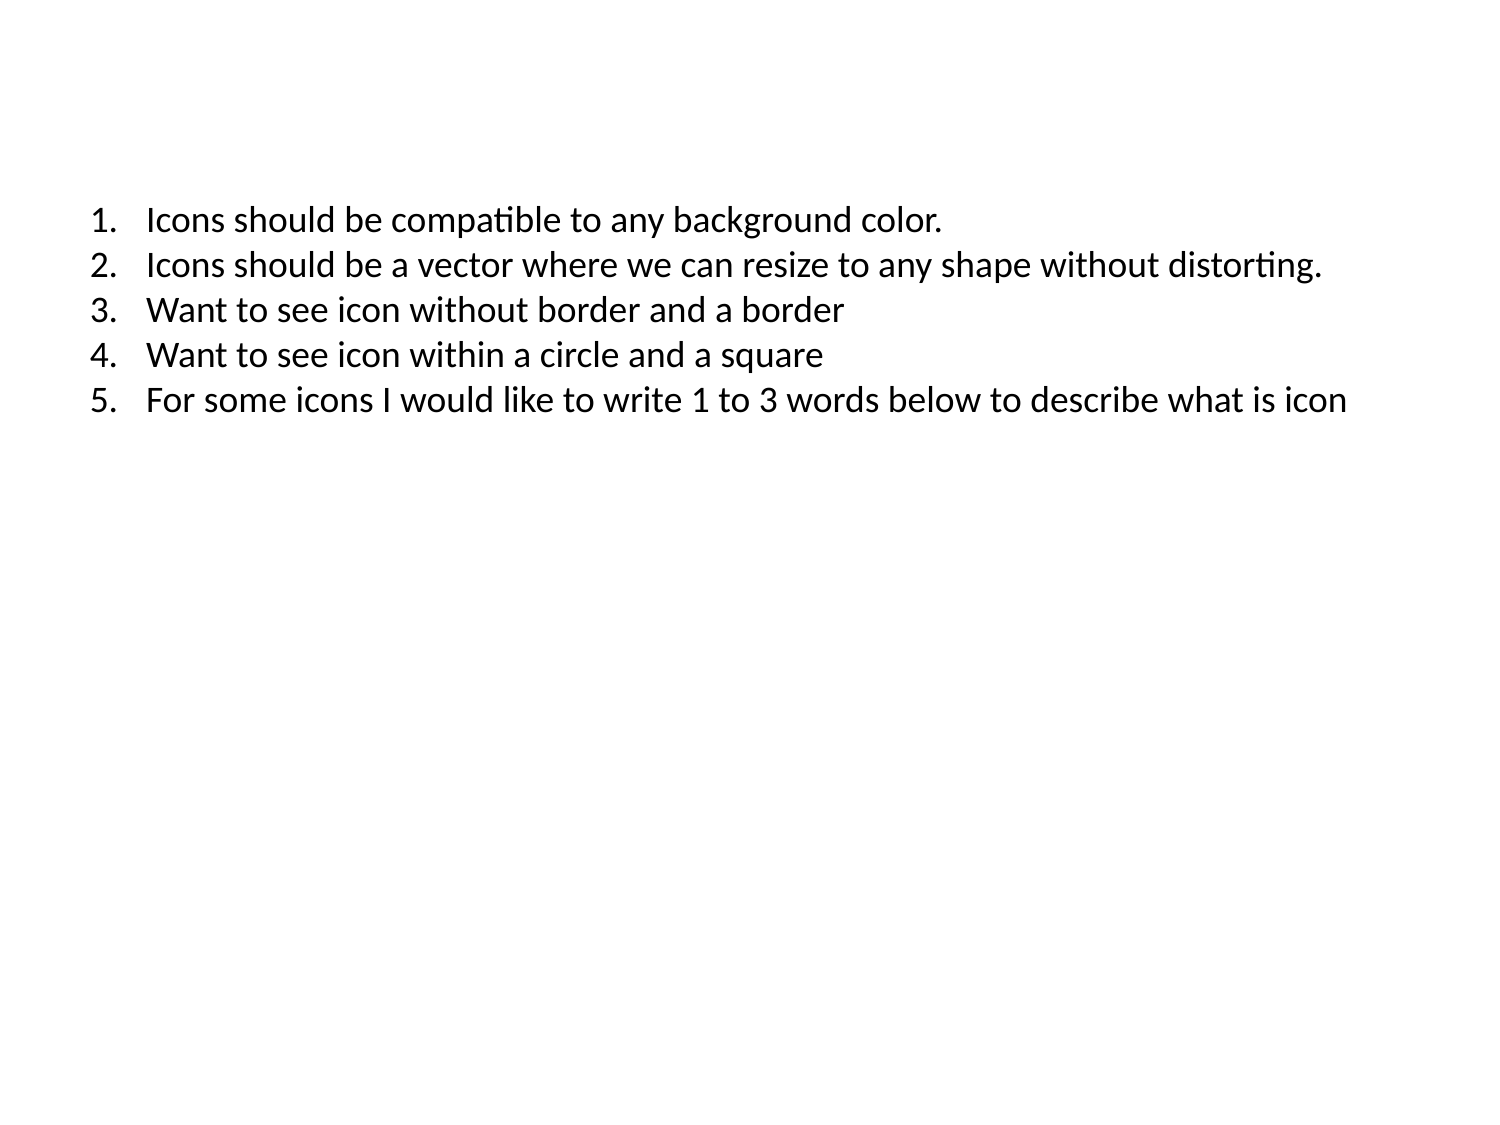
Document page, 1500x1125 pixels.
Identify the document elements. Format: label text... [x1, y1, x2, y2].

text_box Icons should be compatible to any background color. Icons should be a vector where we can resize to any shape without distorting. Want to see icon without border and a border Want to see icon within a circle and a square For some icons I would like to write 1 to 3 words below to describe what is icon [74, 187, 1438, 428]
